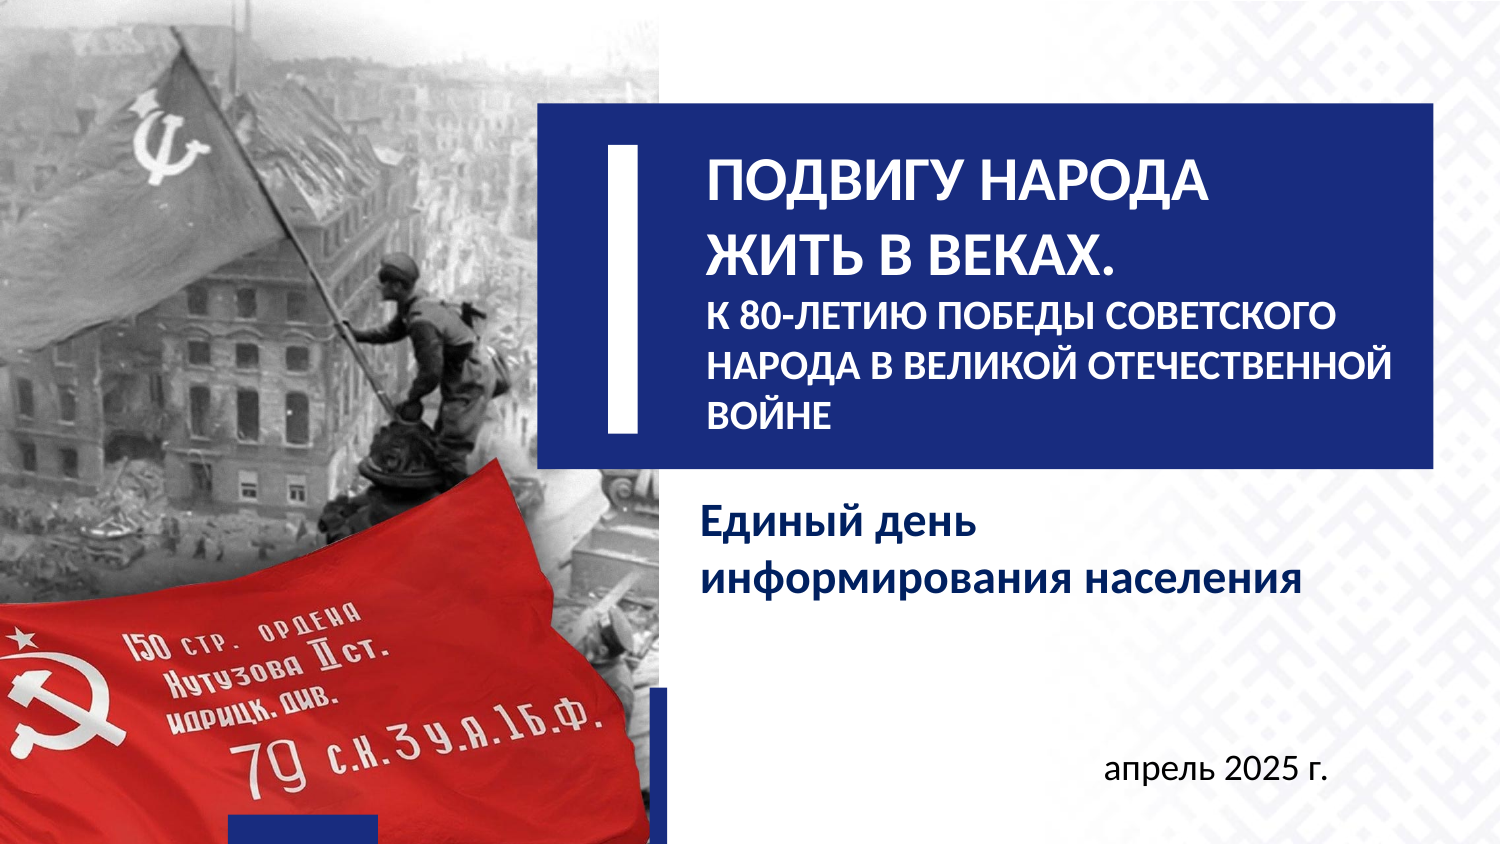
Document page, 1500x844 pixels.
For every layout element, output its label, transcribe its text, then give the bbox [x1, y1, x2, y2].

picture [0, 0, 659, 844]
text_box [663, 101, 884, 471]
text_box Единый день информирования населения [685, 480, 884, 669]
text_box ПОДВИГУ НАРОДА ЖИТЬ В ВЕКАХ. К 80-ЛЕТИЮ ПОБЕДЫ СОВЕТСКОГО НАРОДА В ВЕЛИКОЙ ОТЕЧЕСТВЕННОЙ ВОЙНЕ [691, 130, 884, 445]
text_box [663, 686, 669, 844]
picture [889, 0, 1500, 844]
